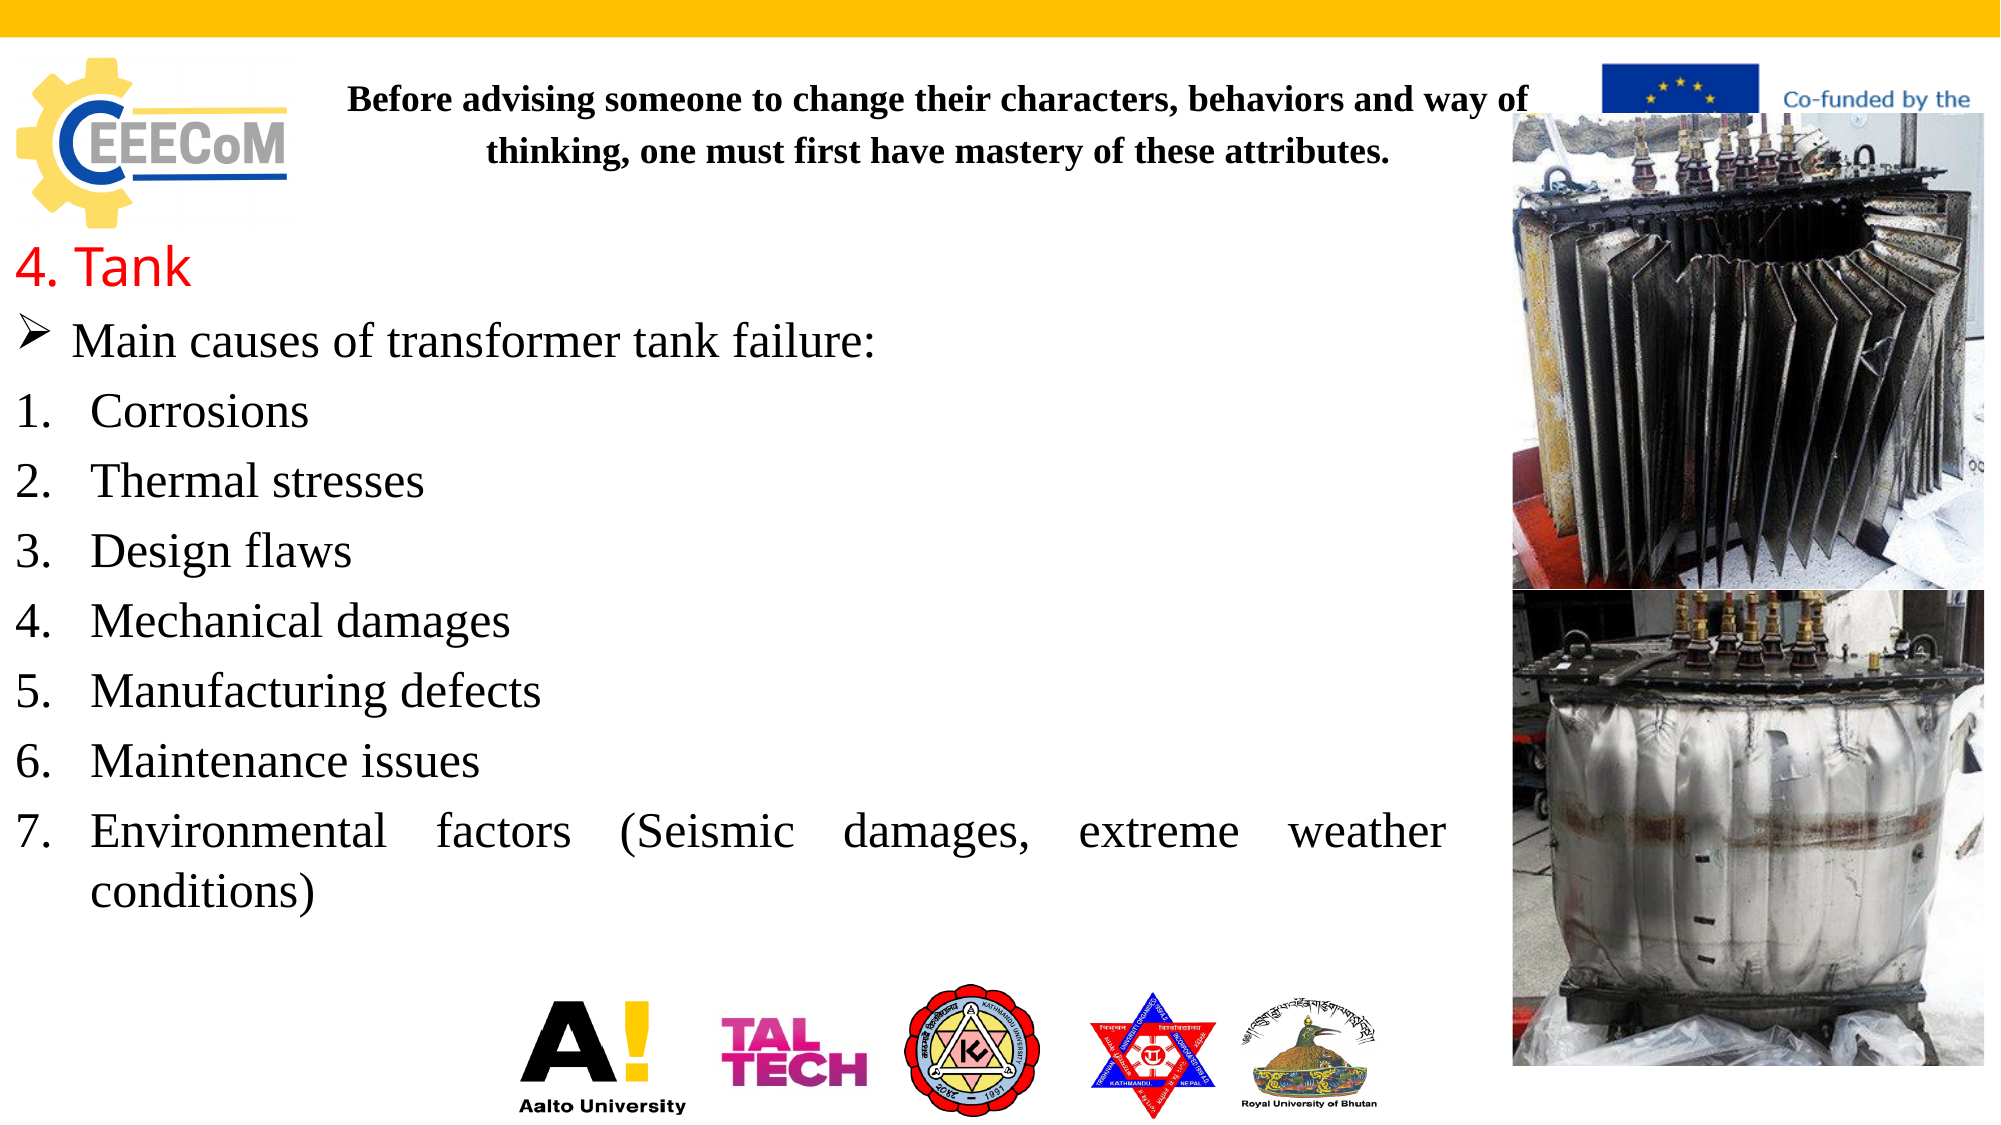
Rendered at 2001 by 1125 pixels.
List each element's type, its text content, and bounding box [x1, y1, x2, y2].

picture [1512, 590, 1985, 1067]
picture [1512, 46, 2000, 589]
picture [11, 50, 299, 224]
picture [512, 984, 1382, 1125]
title Before advising someone to change their characters, behaviors and way of thinking, one must first have mastery of these attributes. [312, 37, 1565, 201]
list 4. Tank Main causes of transformer tank failure: Corrosions Thermal stresses Design flaws Mechanical damages Manufacturing defects Maintenance issues Environmental factors (Seismic damages, extreme weather conditions) [0, 224, 1463, 975]
